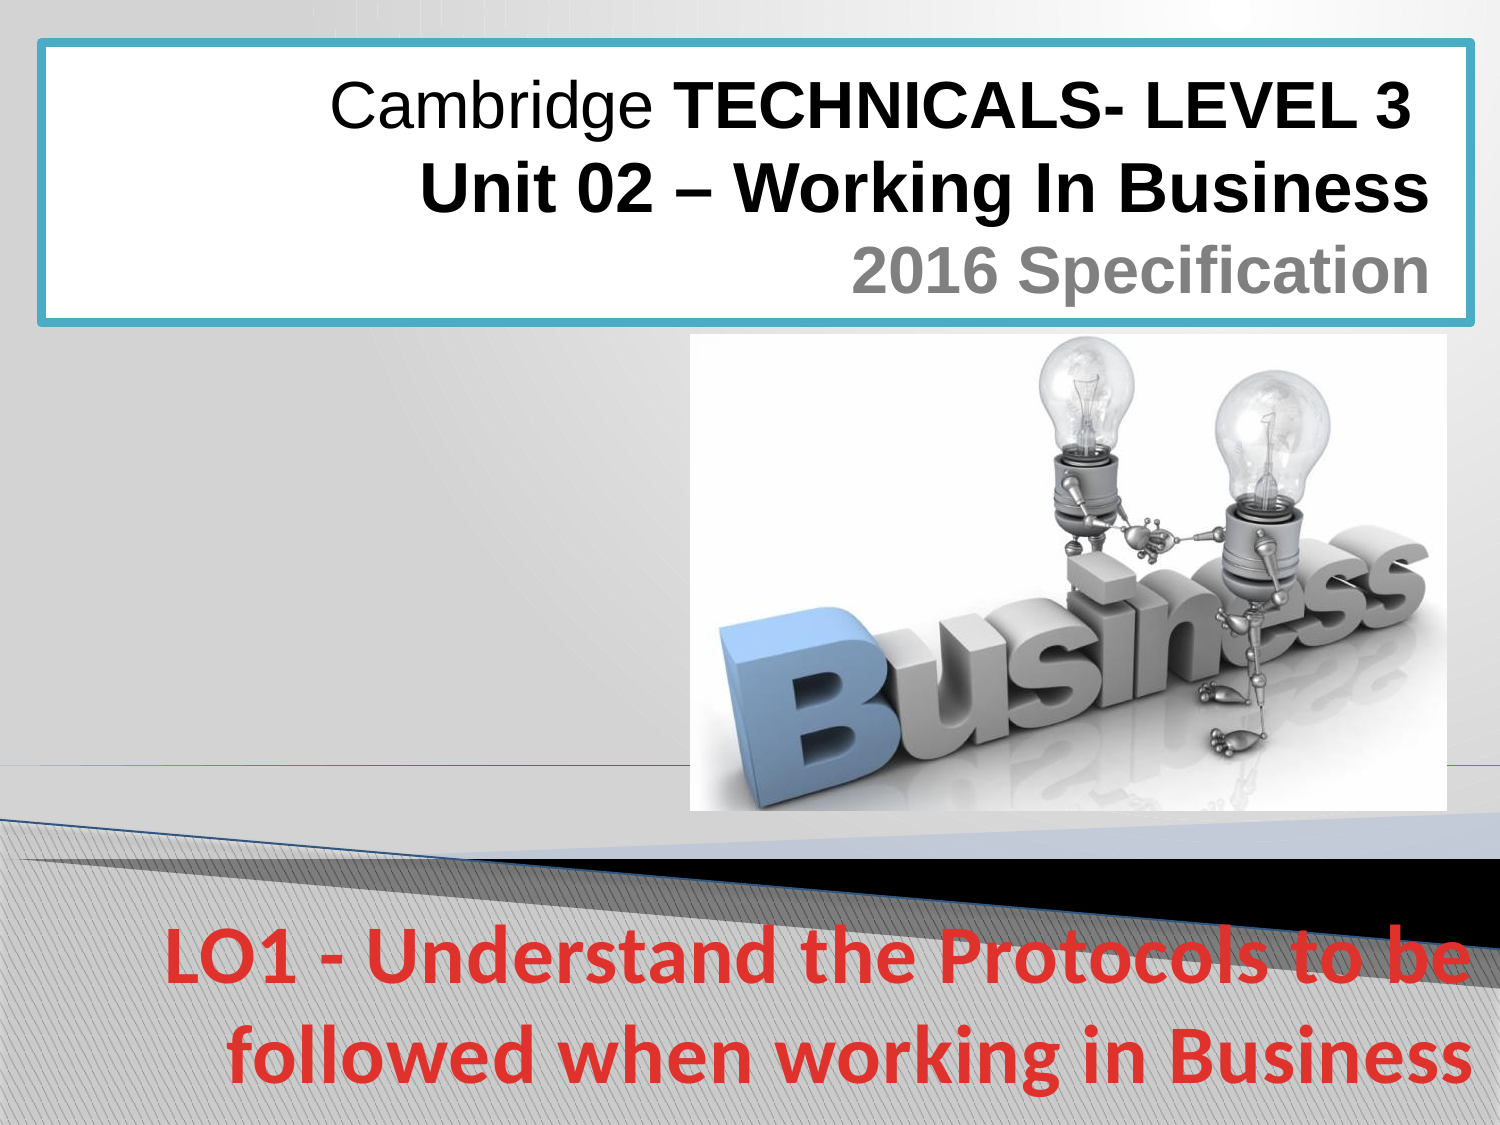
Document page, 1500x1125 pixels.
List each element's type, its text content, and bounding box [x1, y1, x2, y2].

text_box Cambridge TECHNICALS- LEVEL 3 Unit 02 – Working In Business 2016 Specification [53, 54, 1447, 315]
text_box [37, 38, 1475, 327]
picture [690, 334, 1448, 811]
picture [1495, 951, 1500, 989]
picture [5, 859, 823, 893]
subtitle LO1 - Understand the Protocols to be followed when working in Business [53, 893, 1495, 1020]
